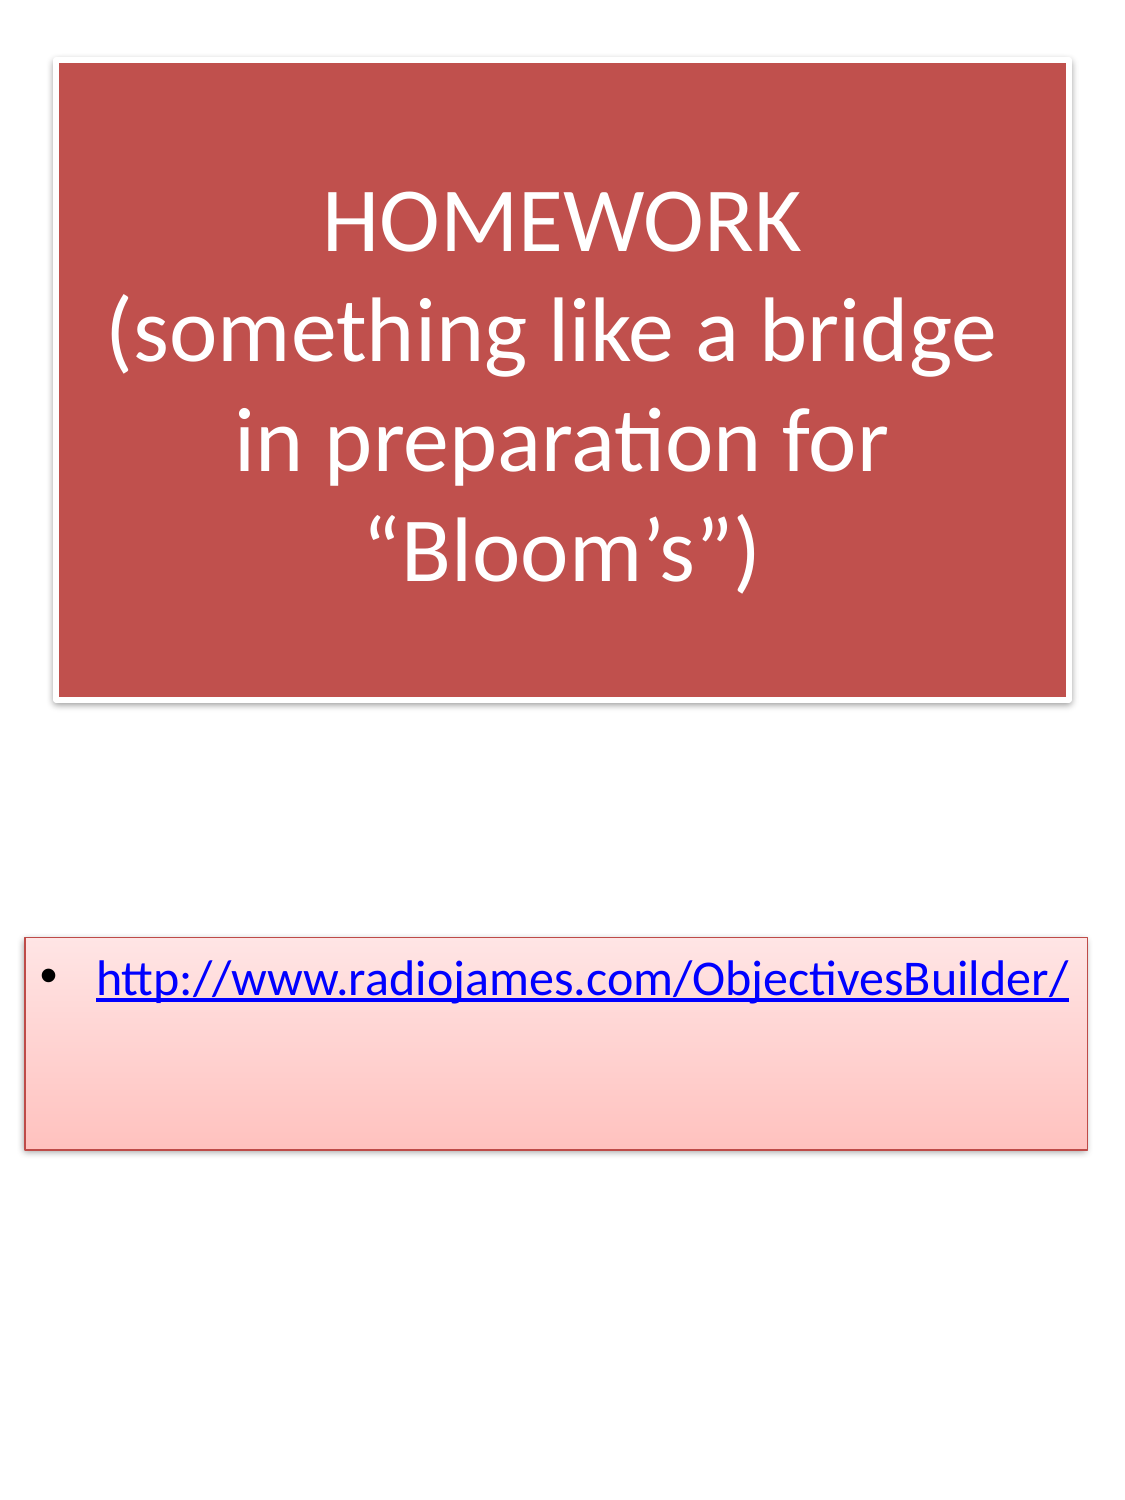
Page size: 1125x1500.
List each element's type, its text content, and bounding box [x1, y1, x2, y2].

title HOMEWORK (something like a bridge in preparation for “Bloom’s”) [53, 57, 1072, 703]
list http://www.radiojames.com/ObjectivesBuilder/ [24, 937, 1088, 1151]
